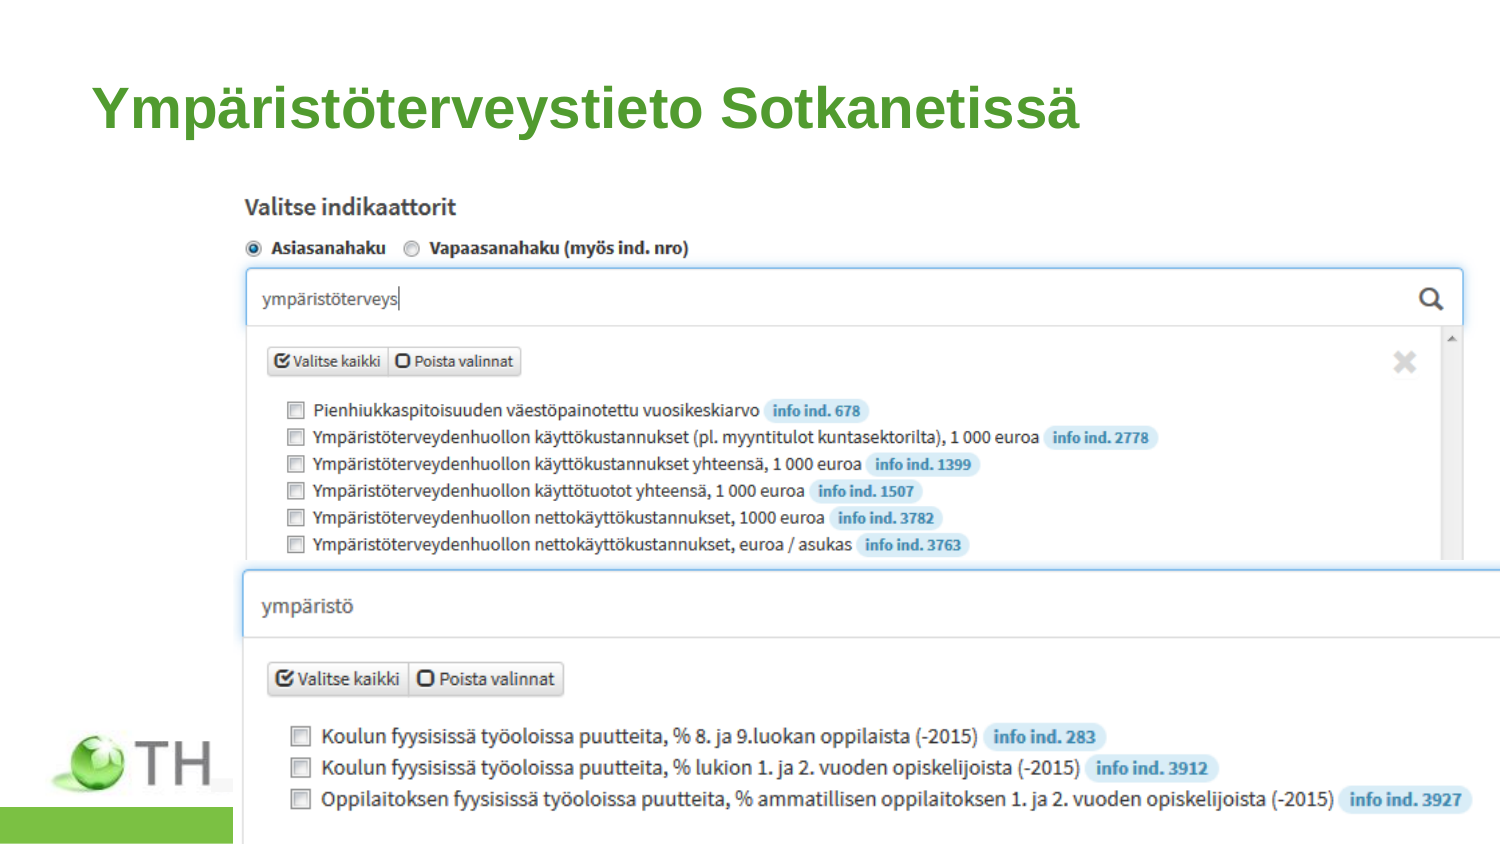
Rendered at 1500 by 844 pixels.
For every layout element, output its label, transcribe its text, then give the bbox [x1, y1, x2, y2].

picture [24, 155, 1500, 844]
title Ympäristöterveystieto Sotkanetissä [76, 32, 1424, 156]
